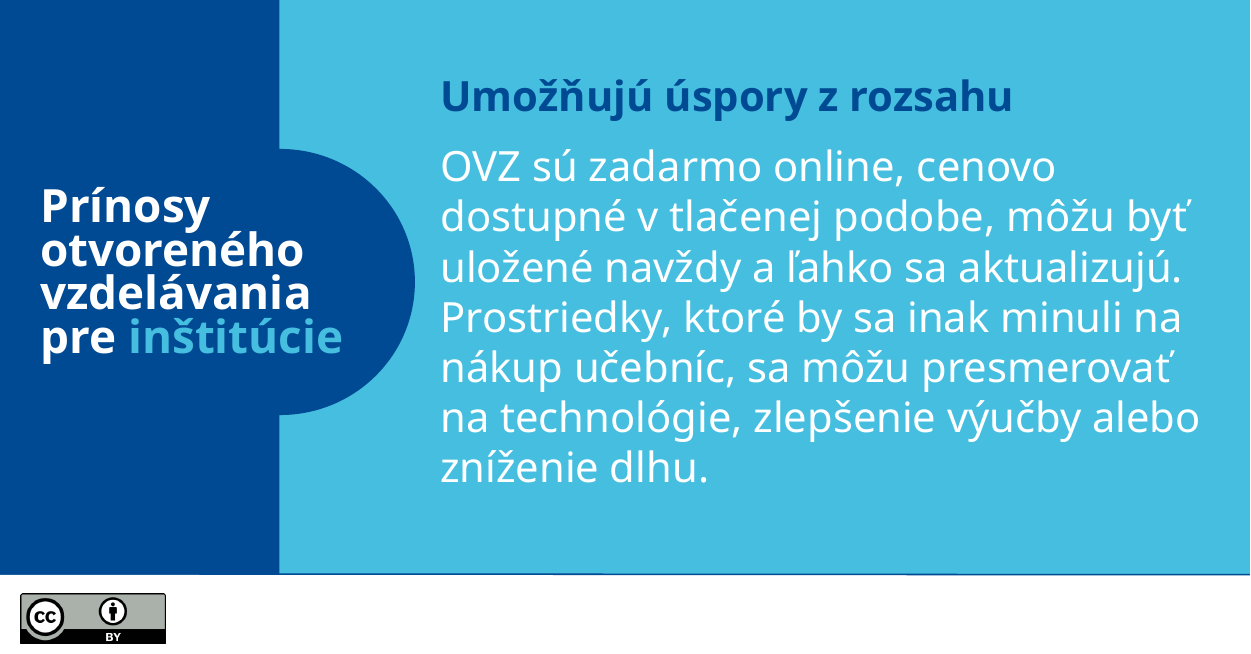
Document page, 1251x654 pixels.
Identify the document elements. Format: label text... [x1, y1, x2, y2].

text_box [206, 148, 355, 171]
picture [20, 592, 166, 645]
text_box Umožňujú úspory z rozsahu OVZ sú zadarmo online, cenovo dostupné v tlačenej podobe, môžu byť uložené navždy a ľahko sa aktualizujú. Prostriedky, ktoré by sa inak minuli na nákup učebníc, sa môžu presmerovať na technológie, zlepšenie výučby alebo zníženie dlhu. [425, 54, 1223, 506]
text_box Prínosy otvoreného vzdelávania pre inštitúcie [25, 171, 409, 378]
text_box [0, 0, 280, 573]
text_box [0, 582, 1250, 654]
text_box [187, 378, 374, 416]
text_box [409, 242, 415, 322]
